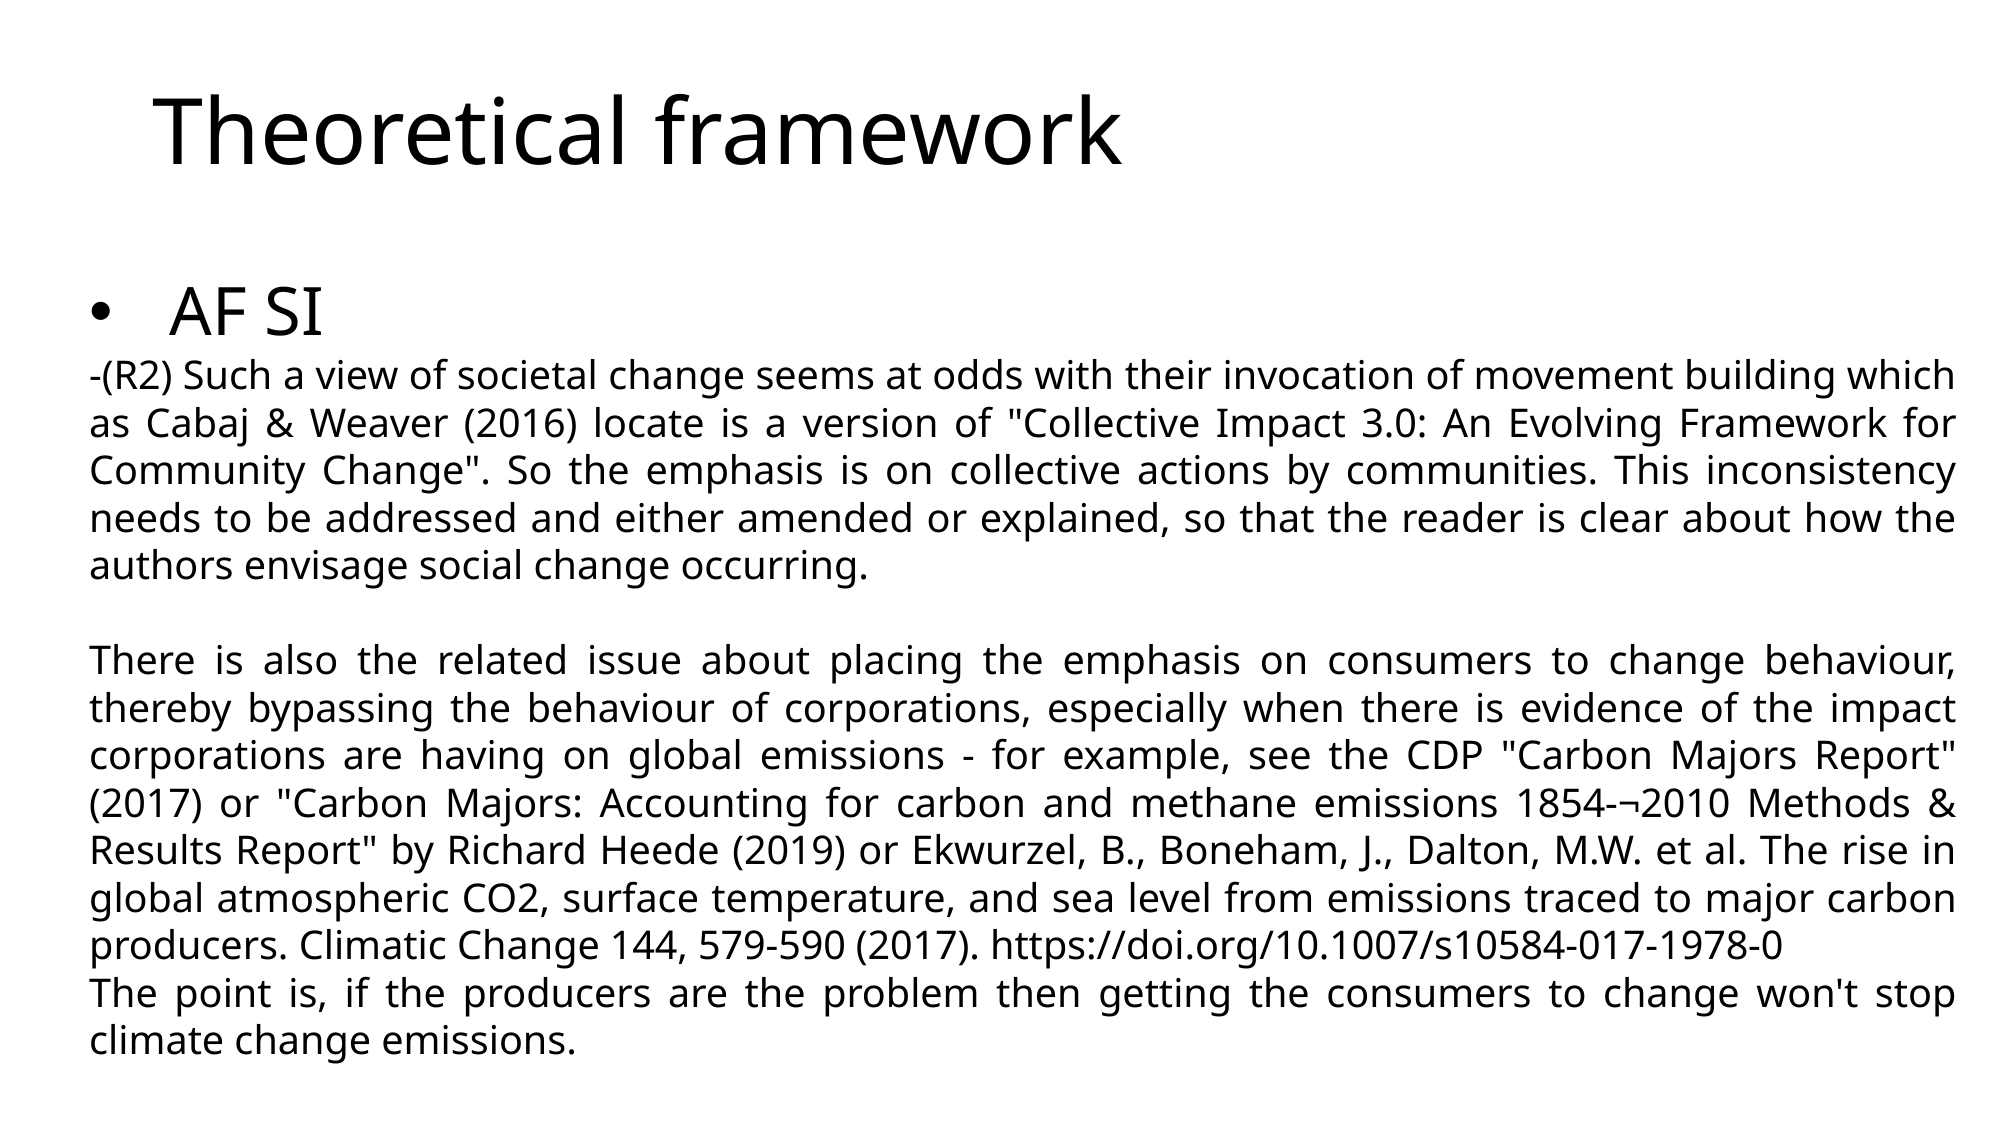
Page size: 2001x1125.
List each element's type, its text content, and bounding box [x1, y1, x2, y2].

text_box AF SI -(R2) Such a view of societal change seems at odds with their invocation of movement building which as Cabaj & Weaver (2016) locate is a version of "Collective Impact 3.0: An Evolving Framework for Community Change". So the emphasis is on collective actions by communities. This inconsistency needs to be addressed and either amended or explained, so that the reader is clear about how the authors envisage social change occurring. There is also the related issue about placing the emphasis on consumers to change behaviour, thereby bypassing the behaviour of corporations, especially when there is evidence of the impact corporations are having on global emissions - for example, see the CDP "Carbon Majors Report" (2017) or "Carbon Majors: Accounting for carbon and methane emissions 1854-¬2010 Methods & Results Report" by Richard Heede (2019) or Ekwurzel, B., Boneham, J., Dalton, M.W. et al. The rise in global atmospheric CO2, surface temperature, and sea level from emissions traced to major carbon producers. Climatic Change 144, 579-590 (2017). https://doi.org/10.1007/s10584-017-1978-0 The point is, if the producers are the problem then getting the consumers to change won't stop climate change emissions. [74, 270, 1974, 1125]
title Theoretical framework [137, 59, 1863, 209]
